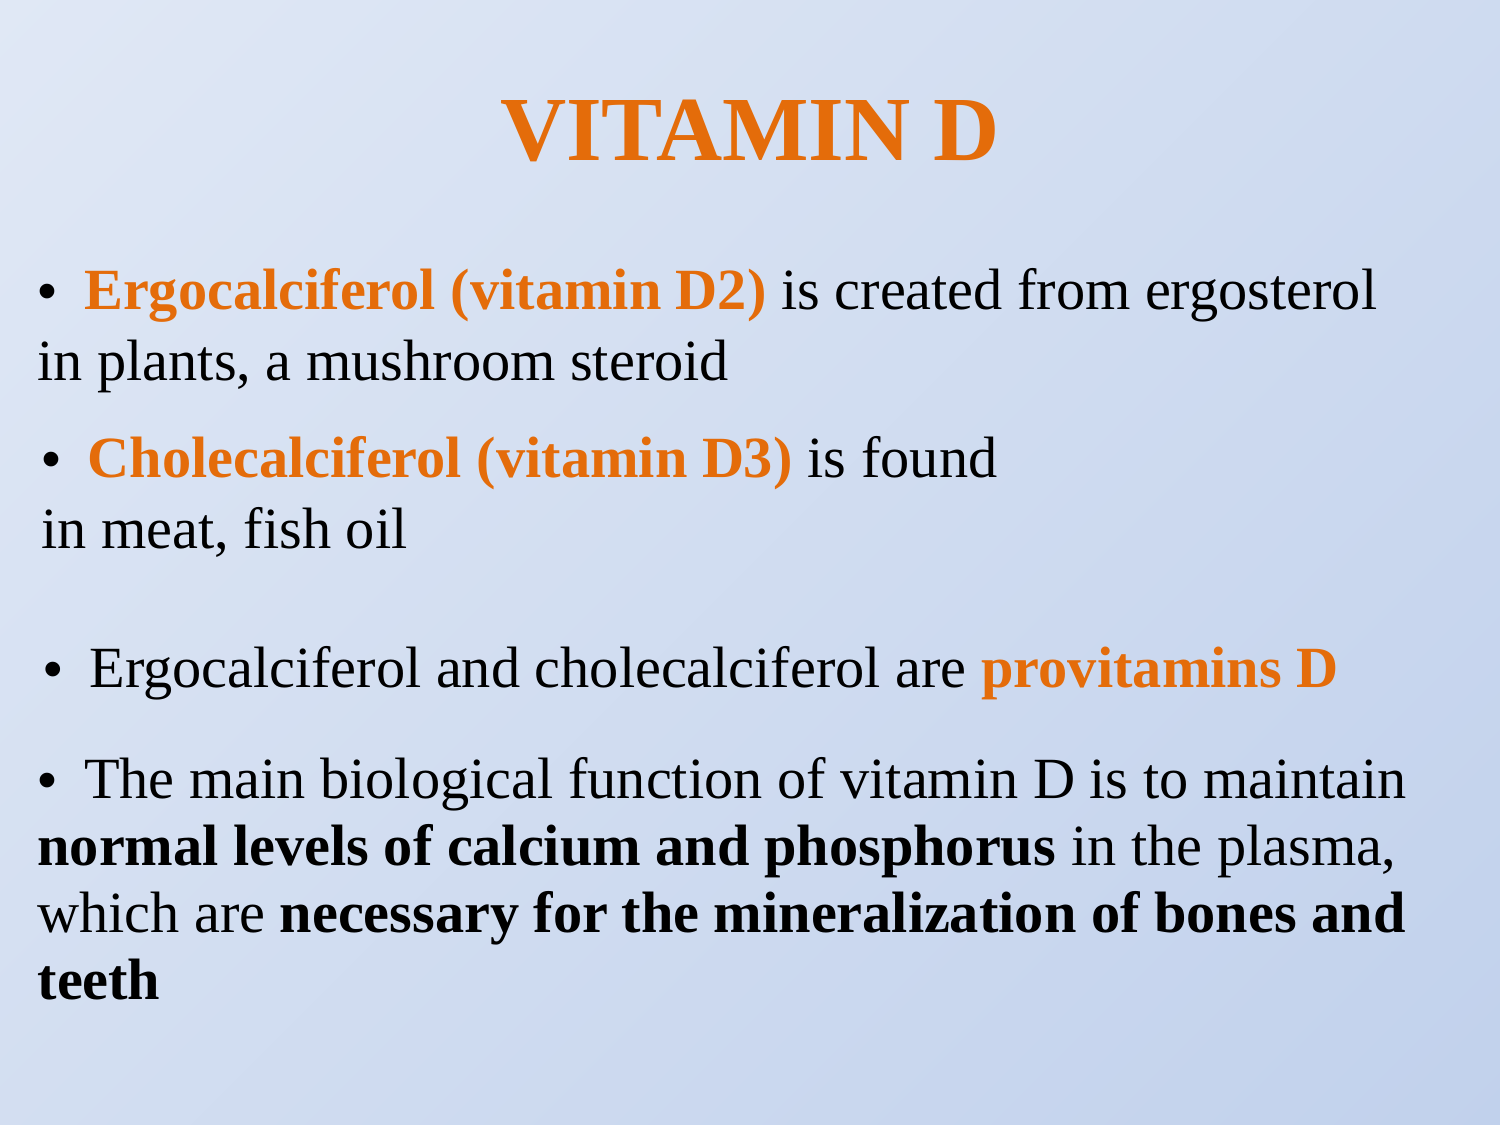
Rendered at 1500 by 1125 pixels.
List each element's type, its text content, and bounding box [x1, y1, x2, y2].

text_box • Ergocalciferol and cholecalciferol are provitamins D [43, 628, 1339, 743]
text_box • Ergocalciferol (vitamin D2) is created from ergosterol in plants, a mushroom steroid [37, 249, 1425, 463]
text_box • Cholecalciferol (vitamin D3) is found in meat, fish oil [41, 418, 1013, 632]
text_box • The main biological function of vitamin D is to maintain normal levels of calcium and phosphorus in the plasma, which are necessary for the mineralization of bones and teeth [37, 743, 1423, 1012]
text_box VITAMIN D [398, 67, 1001, 249]
